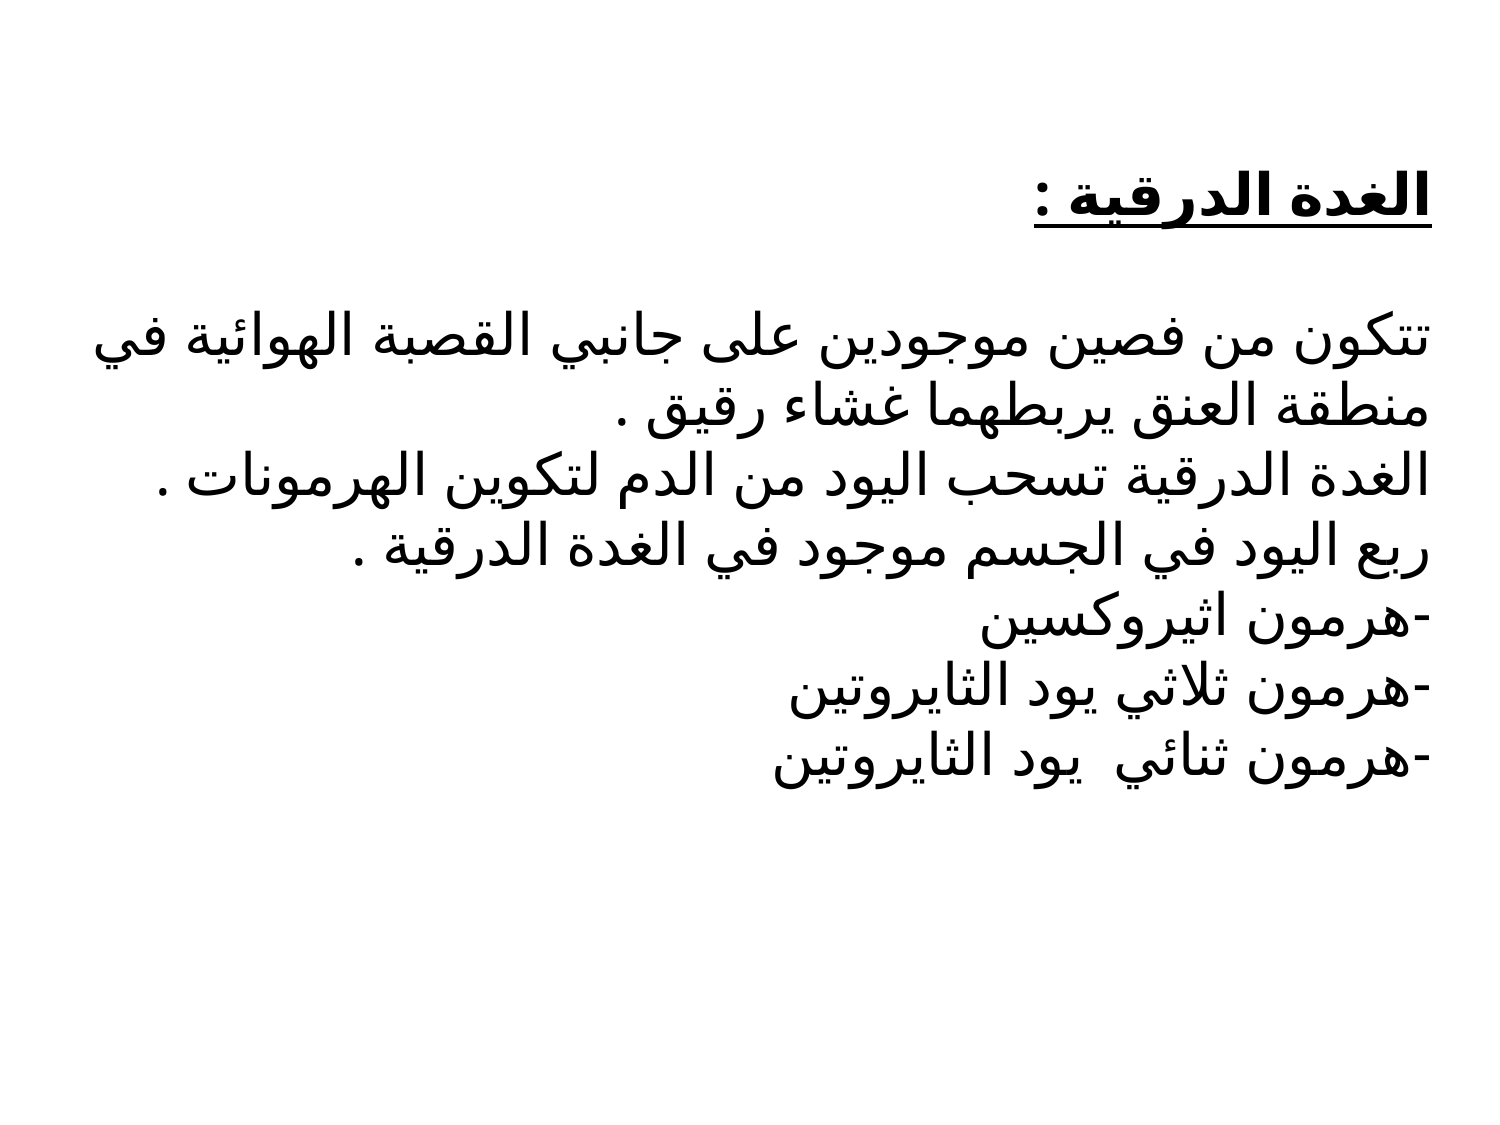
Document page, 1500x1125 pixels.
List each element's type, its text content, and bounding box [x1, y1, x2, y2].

text_box الغدة الدرقية : تتكون من فصين موجودين على جانبي القصبة الهوائية في منطقة العنق يربطهما غشاء رقيق . الغدة الدرقية تسحب اليود من الدم لتكوين الهرمونات . ربع اليود في الجسم موجود في الغدة الدرقية . -هرمون اثيروكسين -هرمون ثلاثي يود الثايروتين -هرمون ثنائي يود الثايروتين [64, 150, 1447, 865]
